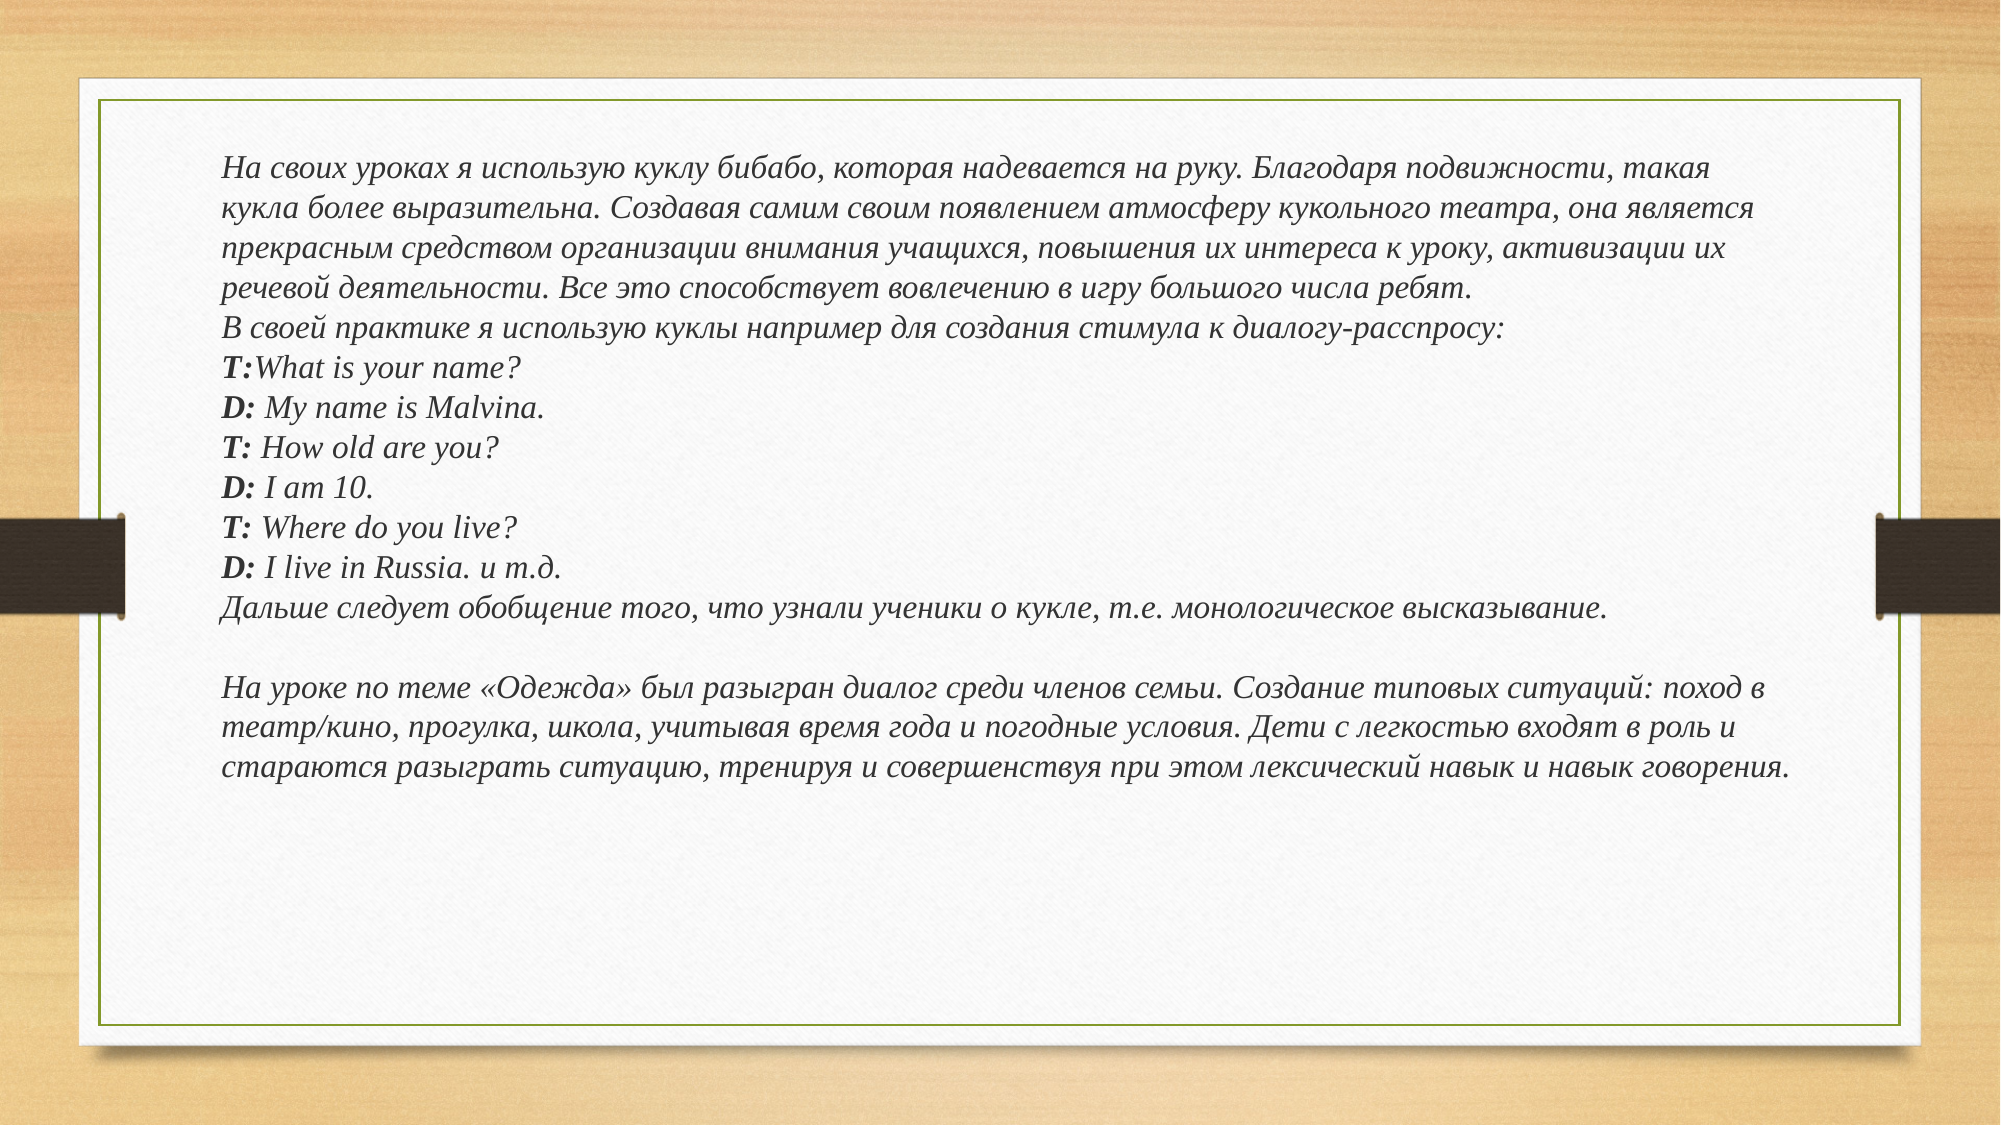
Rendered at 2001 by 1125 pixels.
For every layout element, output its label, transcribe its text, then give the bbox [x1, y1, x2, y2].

picture [0, 0, 2001, 1125]
text_box На своих уроках я использую куклу бибабо, которая надевается на руку. Благодаря подвижности, такая кукла более выразительна. Создавая самим своим появлением атмосферу кукольного театра, она является прекрасным средством организации внимания учащихся, повышения их интереса к уроку, активизации их речевой деятельности. Все это способствует вовлечению в игру большого числа ребят. В своей практике я использую куклы например для создания стимула к диалогу-расспросу: Т:What is your name? D: My name is Malvina. T: How old are you? D: I am 10. T: Where do you live? D: I live in Russia. и т.д. Дальше следует обобщение того, что узнали ученики о кукле, т.е. монологическое высказывание. На уроке по теме «Одежда» был разыгран диалог среди членов семьи. Создание типовых ситуаций: поход в театр/кино, прогулка, школа, учитывая время года и погодные условия. Дети с легкостью входят в роль и стараются разыграть ситуацию, тренируя и совершенствуя при этом лексический навык и навык говорения. [206, 138, 1813, 837]
